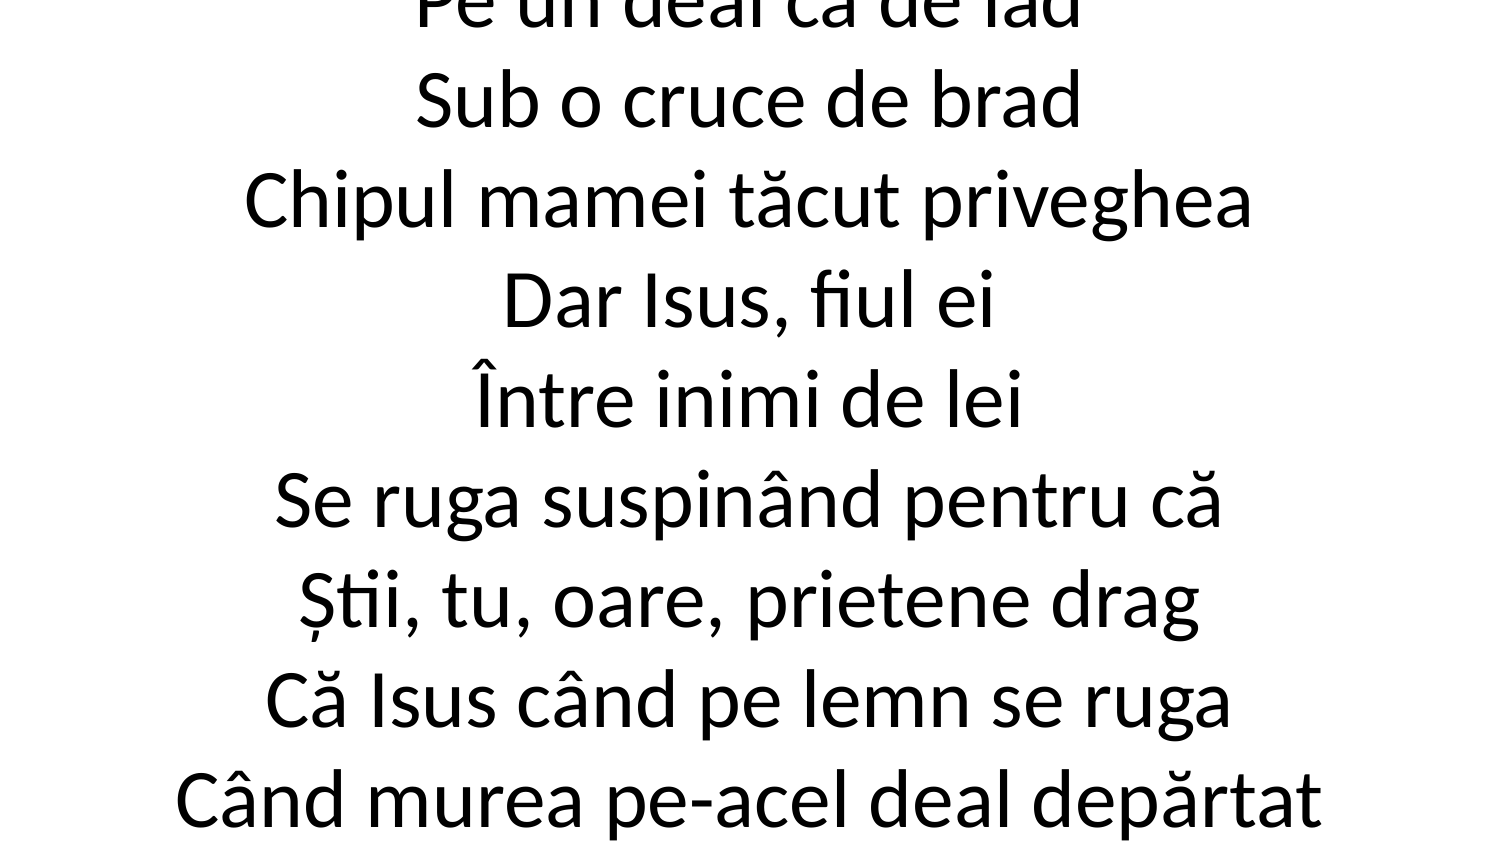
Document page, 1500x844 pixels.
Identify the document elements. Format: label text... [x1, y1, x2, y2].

text_box Pe un deal ca de iad Sub o cruce de brad Chipul mamei tăcut priveghea Dar Isus, fiul ei Între inimi de lei Se ruga suspinând pentru că Știi, tu, oare, prietene drag Că Isus când pe lemn se ruga Când murea pe-acel deal depărtat S-a gândit și la inima ta. [160, 0, 1340, 844]
